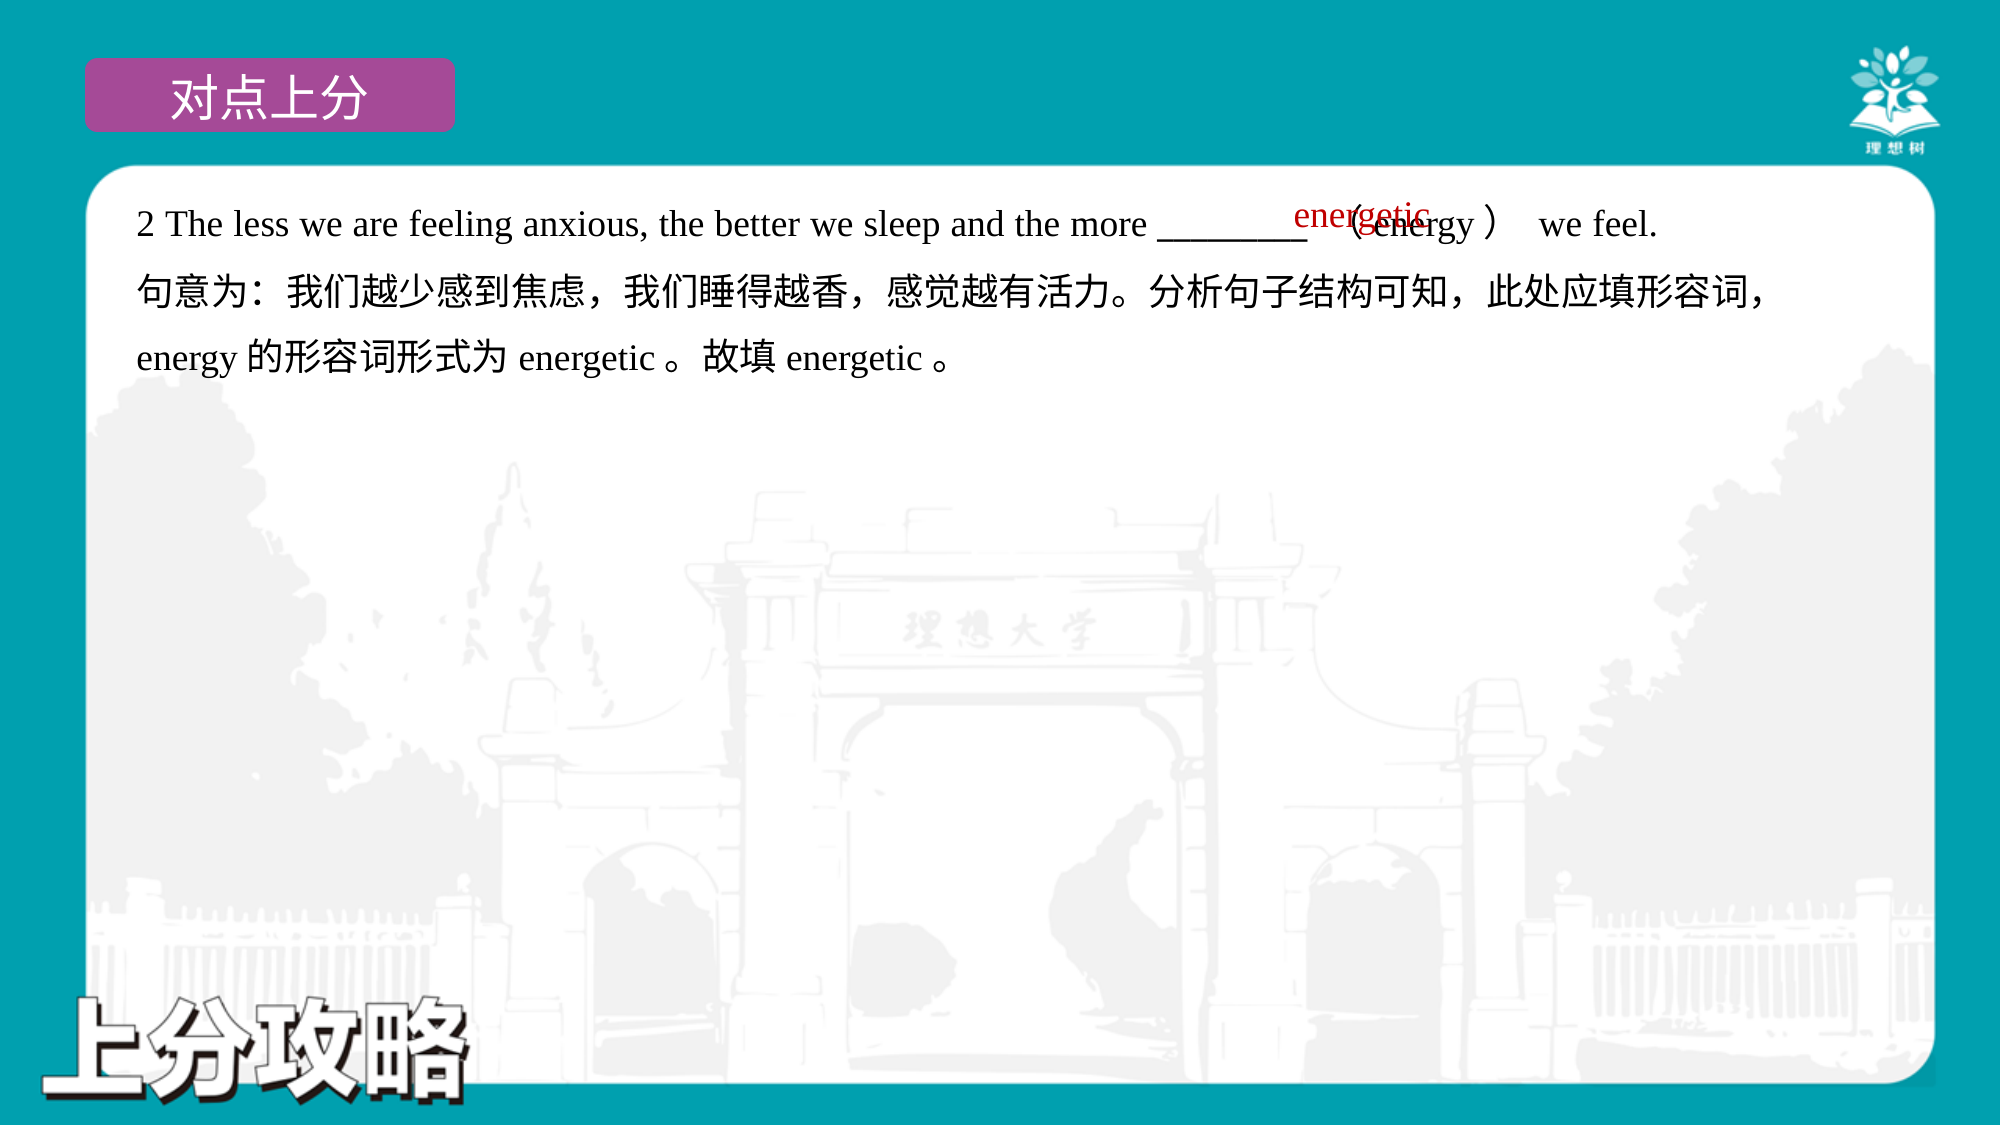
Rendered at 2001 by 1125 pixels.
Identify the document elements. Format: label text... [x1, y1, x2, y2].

text_box 句意为：我们越少感到焦虑，我们睡得越香，感觉越有活力。分析句子结构可知，此处应填形容词， energy的形容词形式为energetic。故填energetic。 [136, 244, 1865, 372]
text_box 2 The less we are feeling anxious, the better we sleep and the more _________ （energy） we feel. [136, 176, 1865, 237]
picture [0, 0, 2000, 1125]
text_box energetic [1280, 168, 1445, 228]
